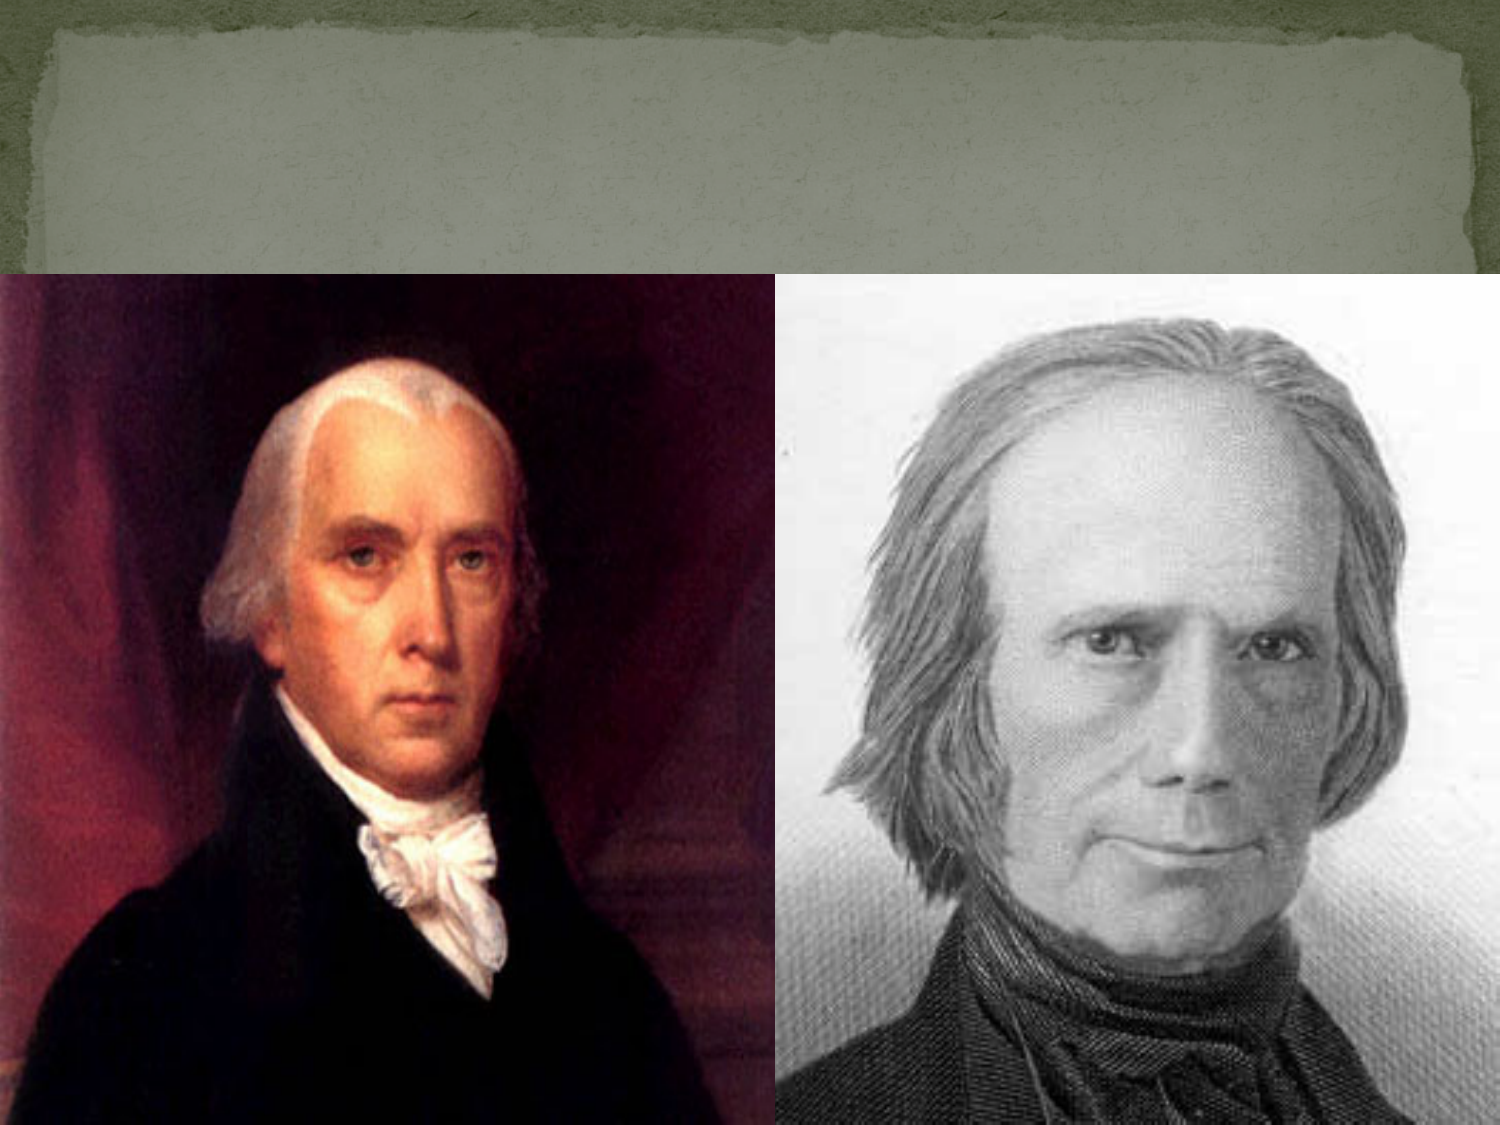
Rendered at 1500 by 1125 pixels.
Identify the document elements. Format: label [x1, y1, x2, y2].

picture [0, 274, 1500, 1125]
